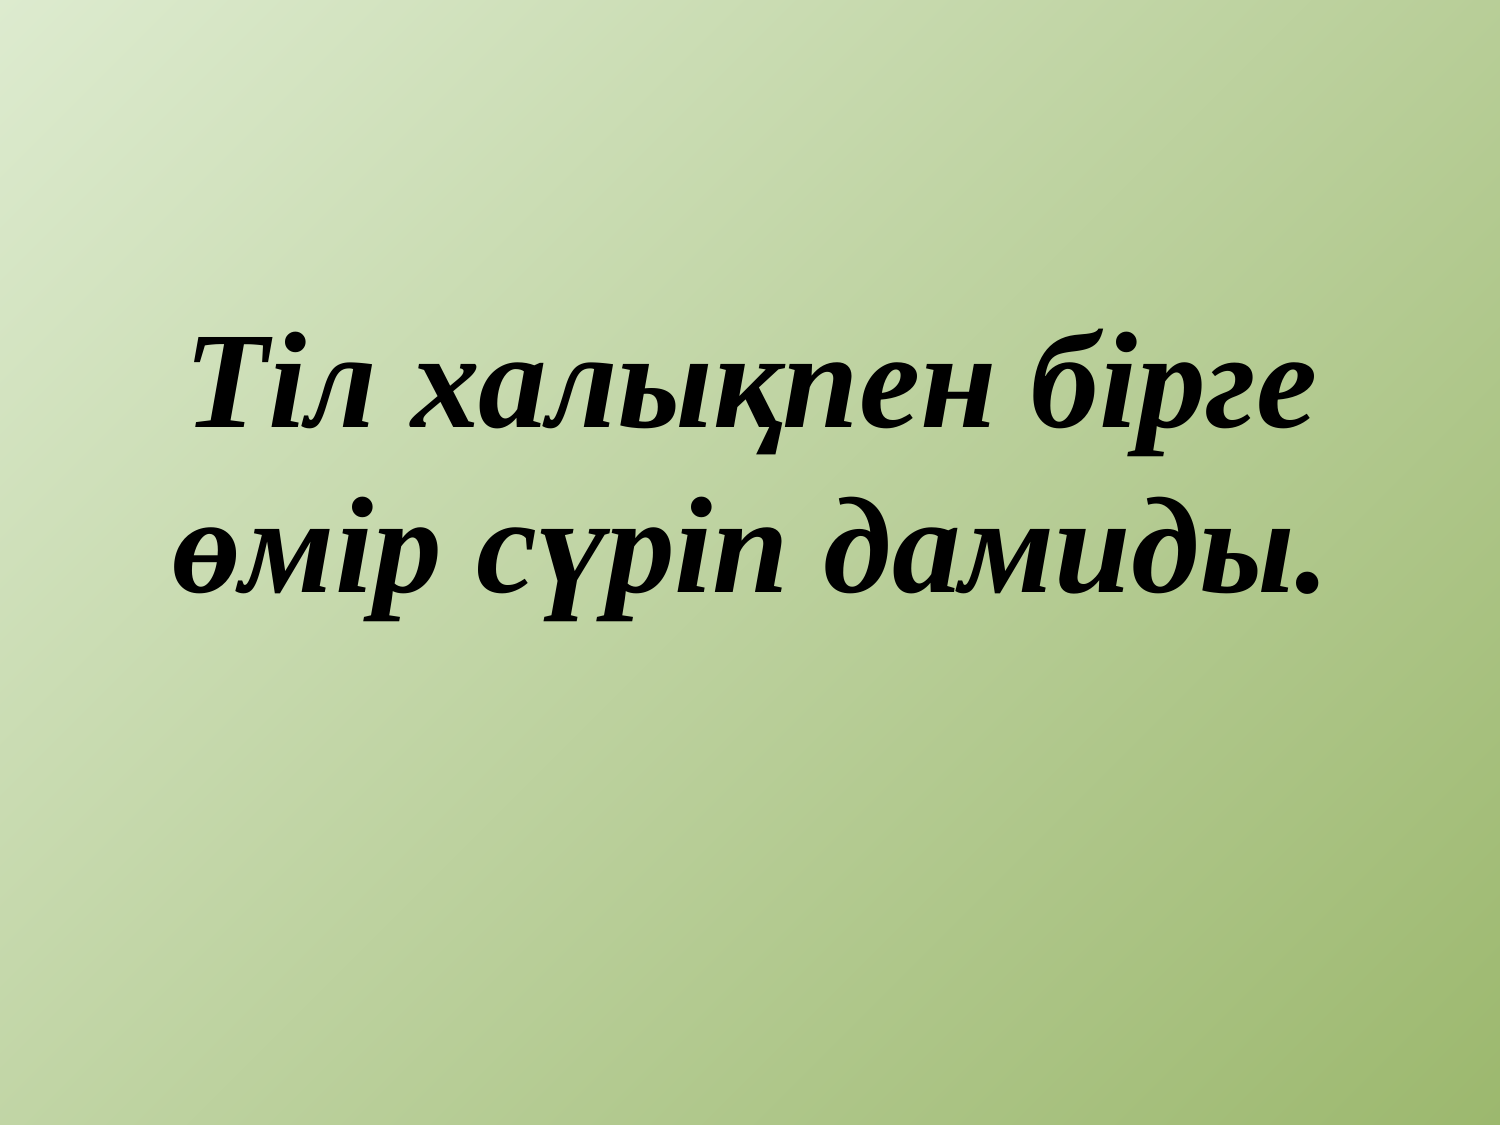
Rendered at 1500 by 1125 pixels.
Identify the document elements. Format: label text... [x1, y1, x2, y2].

title Тіл халықпен бірге өмір сүріп дамиды. [76, 361, 1427, 550]
